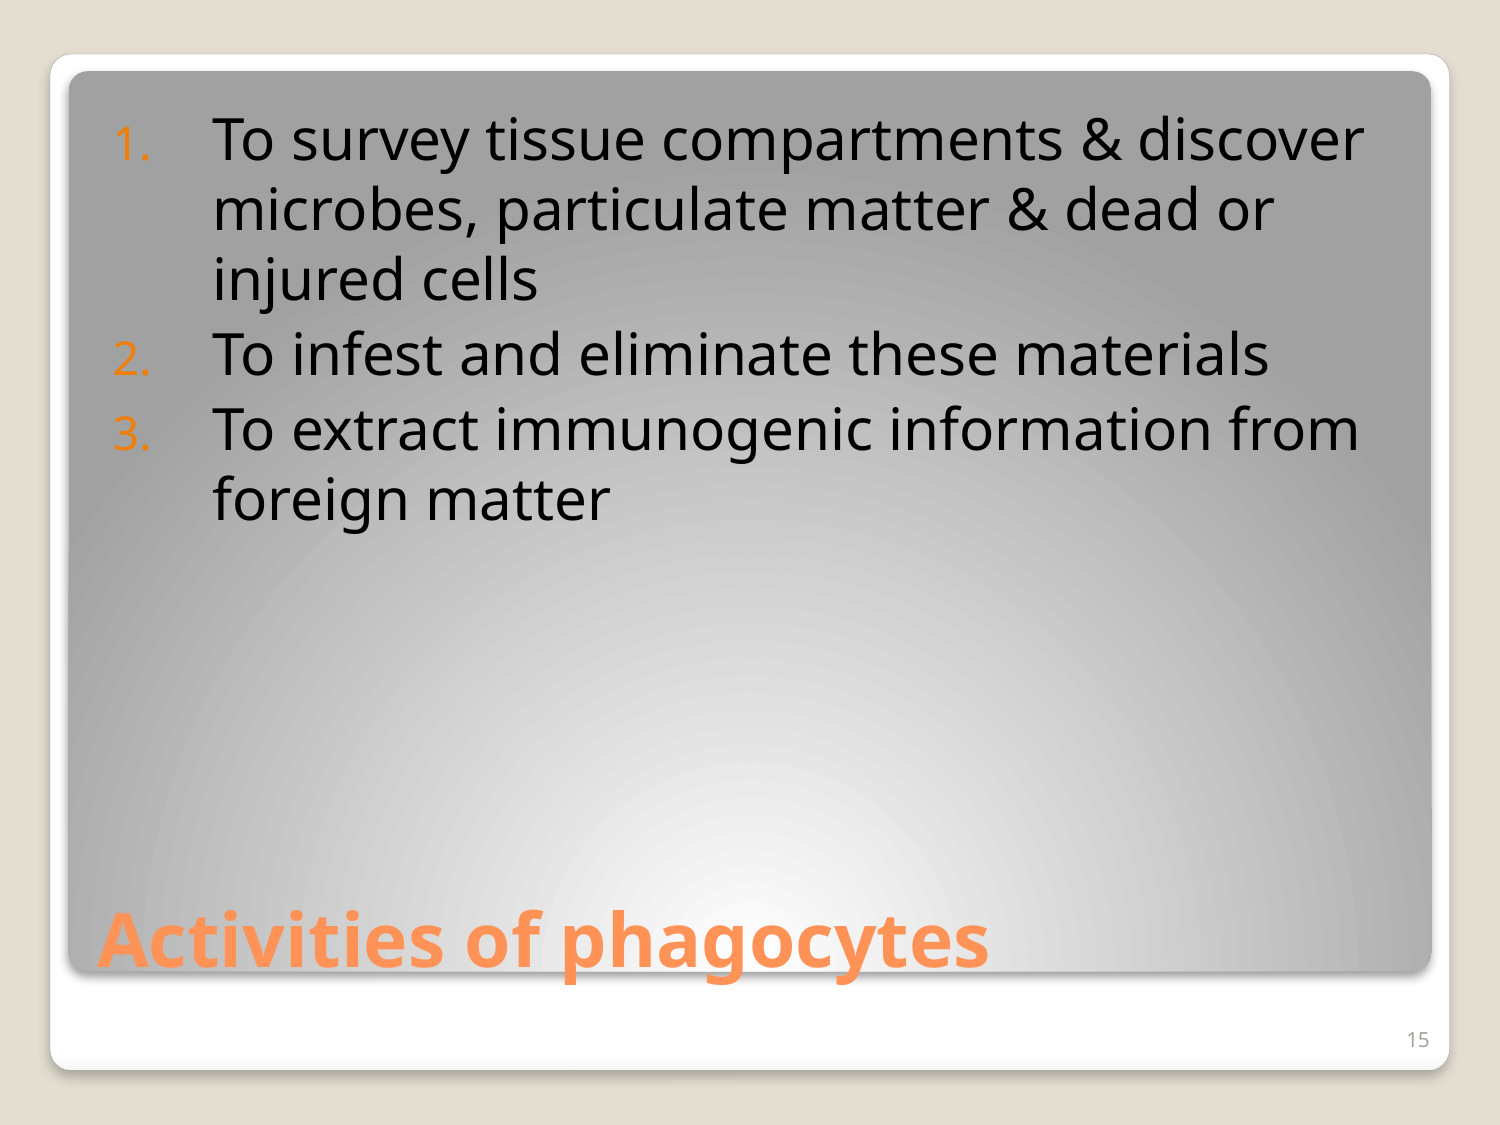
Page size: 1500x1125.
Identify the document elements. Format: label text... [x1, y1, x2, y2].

list To survey tissue compartments & discover microbes, particulate matter & dead or injured cells To infest and eliminate these materials To extract immunogenic information from foreign matter [82, 86, 1425, 774]
title Activities of phagocytes [82, 817, 1425, 990]
slide_number 15 [1369, 1002, 1445, 1063]
